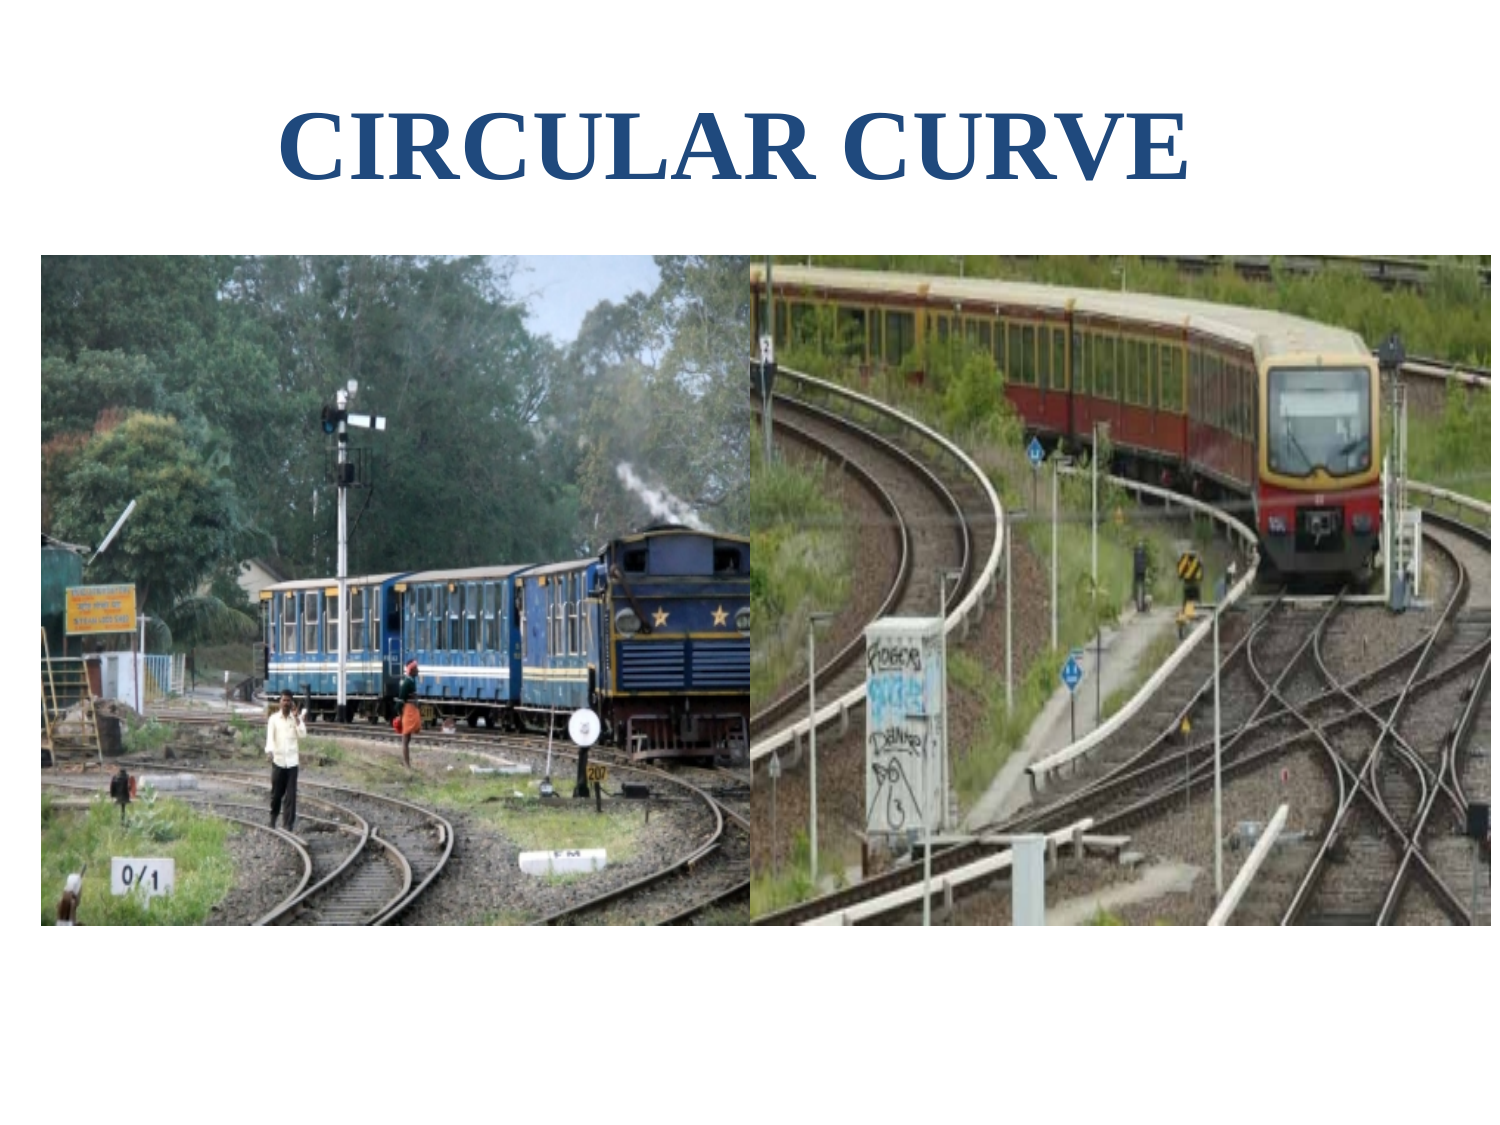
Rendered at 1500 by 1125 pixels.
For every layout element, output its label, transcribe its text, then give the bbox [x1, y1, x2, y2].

picture [40, 255, 1491, 926]
text_box CIRCULAR CURVE [261, 71, 1208, 207]
